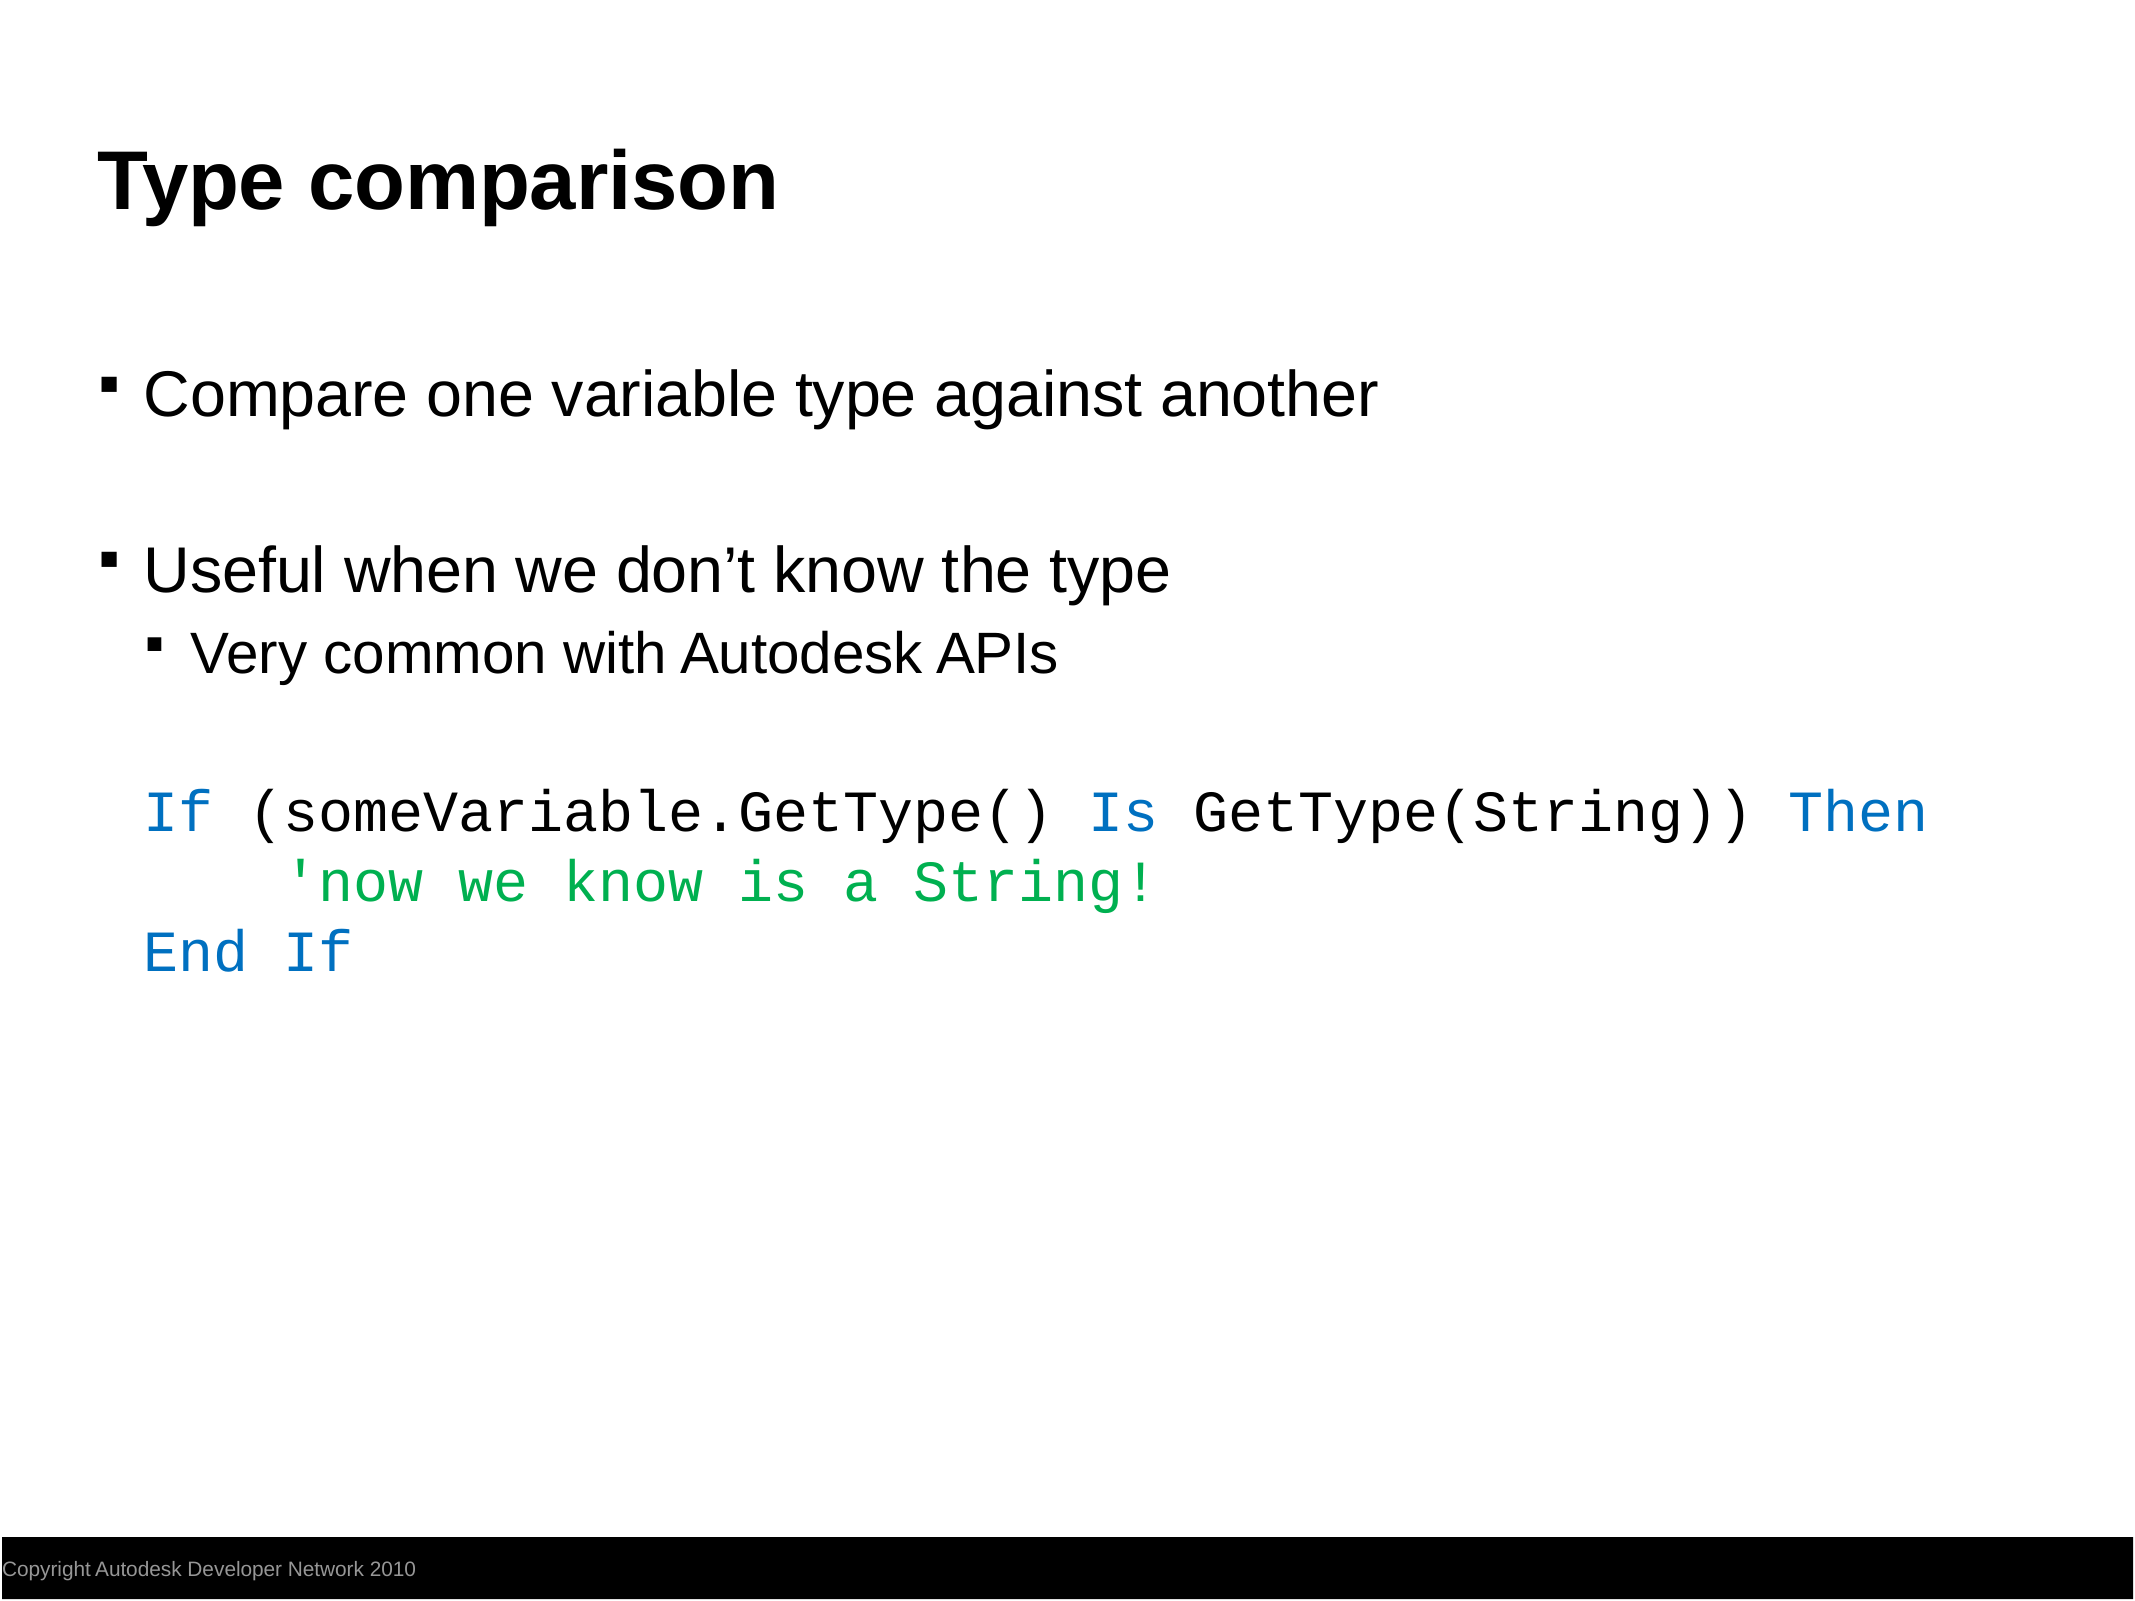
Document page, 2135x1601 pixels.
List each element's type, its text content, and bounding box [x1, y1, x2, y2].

list Compare one variable type against another Useful when we don’t know the type Very common with Autodesk APIs If (someVariable.GetType() Is GetType(String)) Then 'now we know is a String! End If [96, 351, 2082, 1452]
title Type comparison [96, 59, 2028, 293]
